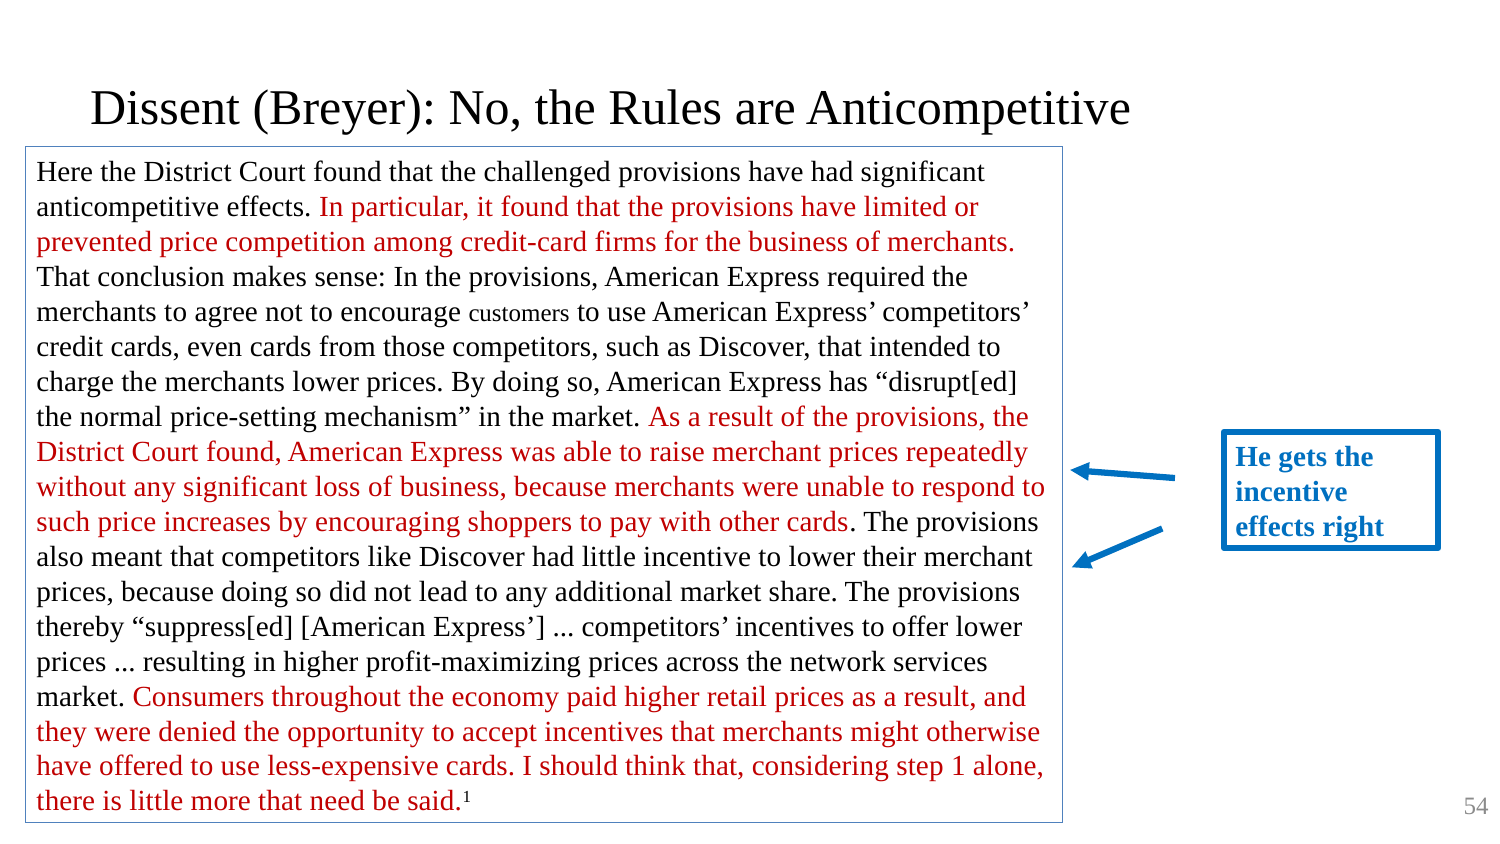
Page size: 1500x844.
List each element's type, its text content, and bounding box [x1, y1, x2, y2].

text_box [1069, 469, 1176, 479]
text_box Here the District Court found that the challenged provisions have had significant anticompetitive effects. In particular, it found that the provisions have limited or prevented price competition among credit-card firms for the business of merchants. That conclusion makes sense: In the provisions, American Express required the merchants to agree not to encourage customers to use American Express’ competitors’ credit cards, even cards from those competitors, such as Discover, that intended to charge the merchants lower prices. By doing so, American Express has “disrupt[ed] the normal price-setting mechanism” in the market. As a result of the provisions, the District Court found, American Express was able to raise merchant prices repeatedly without any significant loss of business, because merchants were unable to respond to such price increases by encouraging shoppers to pay with other cards. The provisions also meant that competitors like Discover had little incentive to lower their merchant prices, because doing so did not lead to any additional market share. The provisions thereby “suppress[ed] [American Express’] ... competitors’ incentives to offer lower prices ... resulting in higher profit-maximizing prices across the network services market. Consumers throughout the economy paid higher retail prices as a result, and they were denied the opportunity to accept incentives that merchants might otherwise have offered to use less-expensive cards. I should think that, considering step 1 alone, there is little more that need be said.1 [25, 146, 1063, 823]
title Dissent (Breyer): No, the Rules are Anticompetitive [75, 33, 1425, 175]
text_box He gets the incentive effects right [1224, 431, 1439, 548]
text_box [1071, 528, 1163, 568]
slide_number 54 [1162, 782, 1500, 828]
